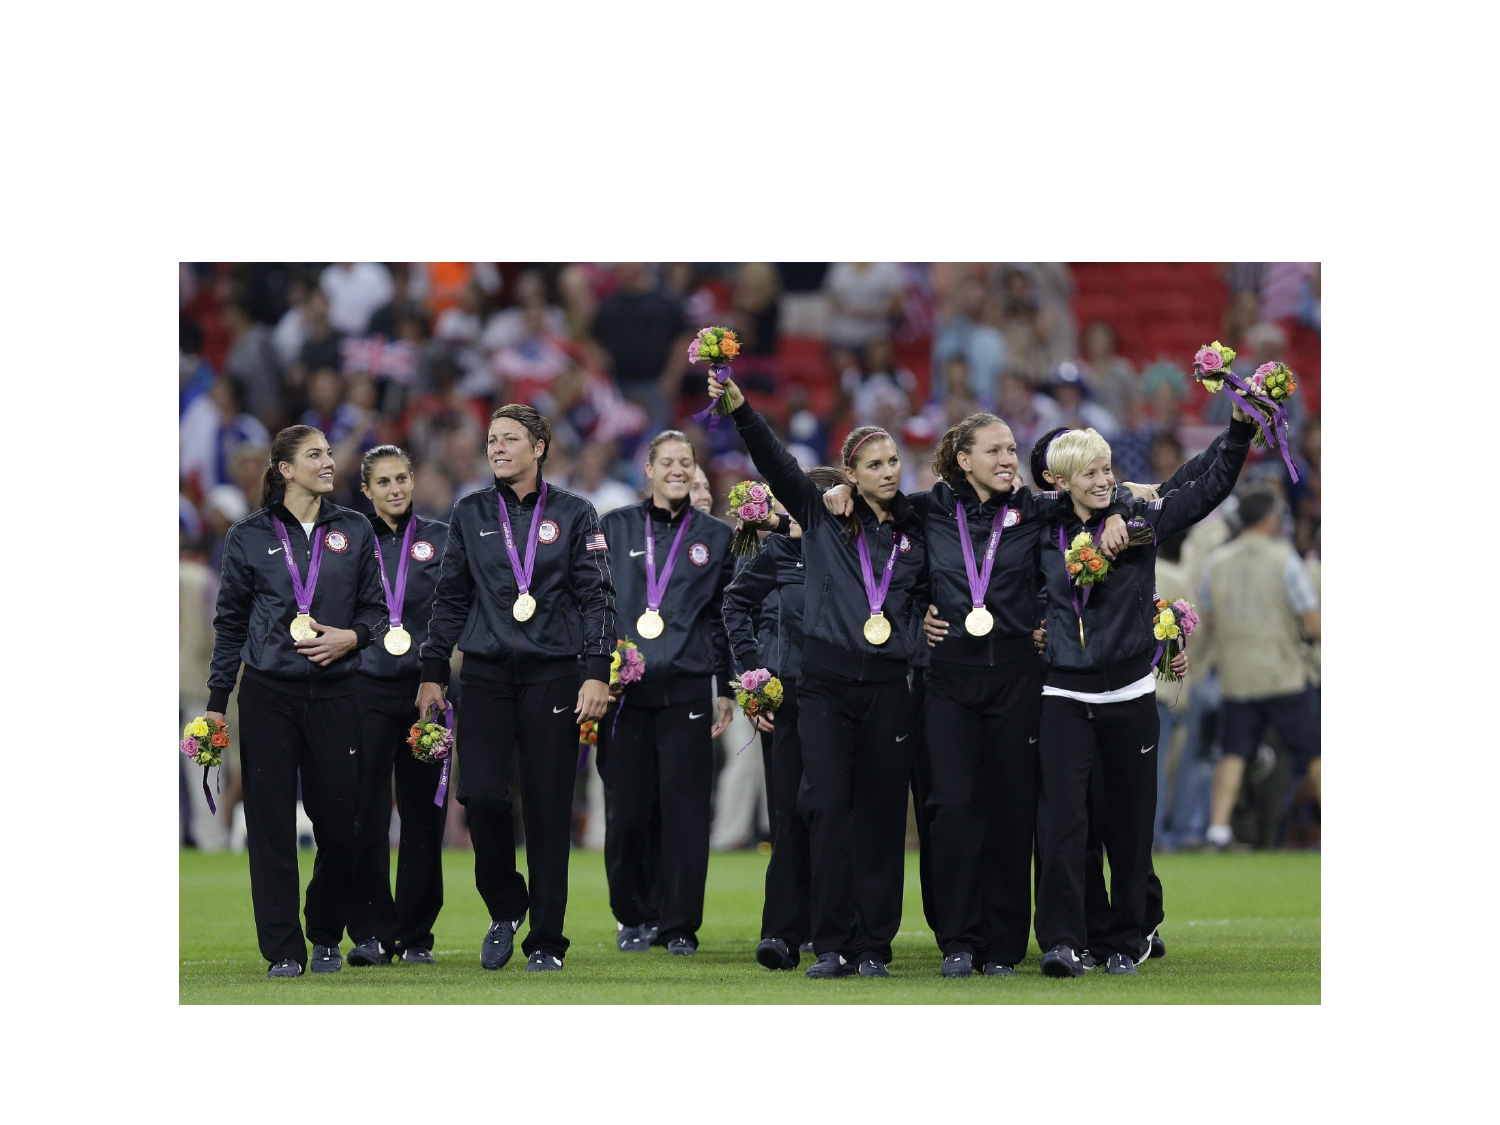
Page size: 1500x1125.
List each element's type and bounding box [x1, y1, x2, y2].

list [178, 262, 1321, 1006]
